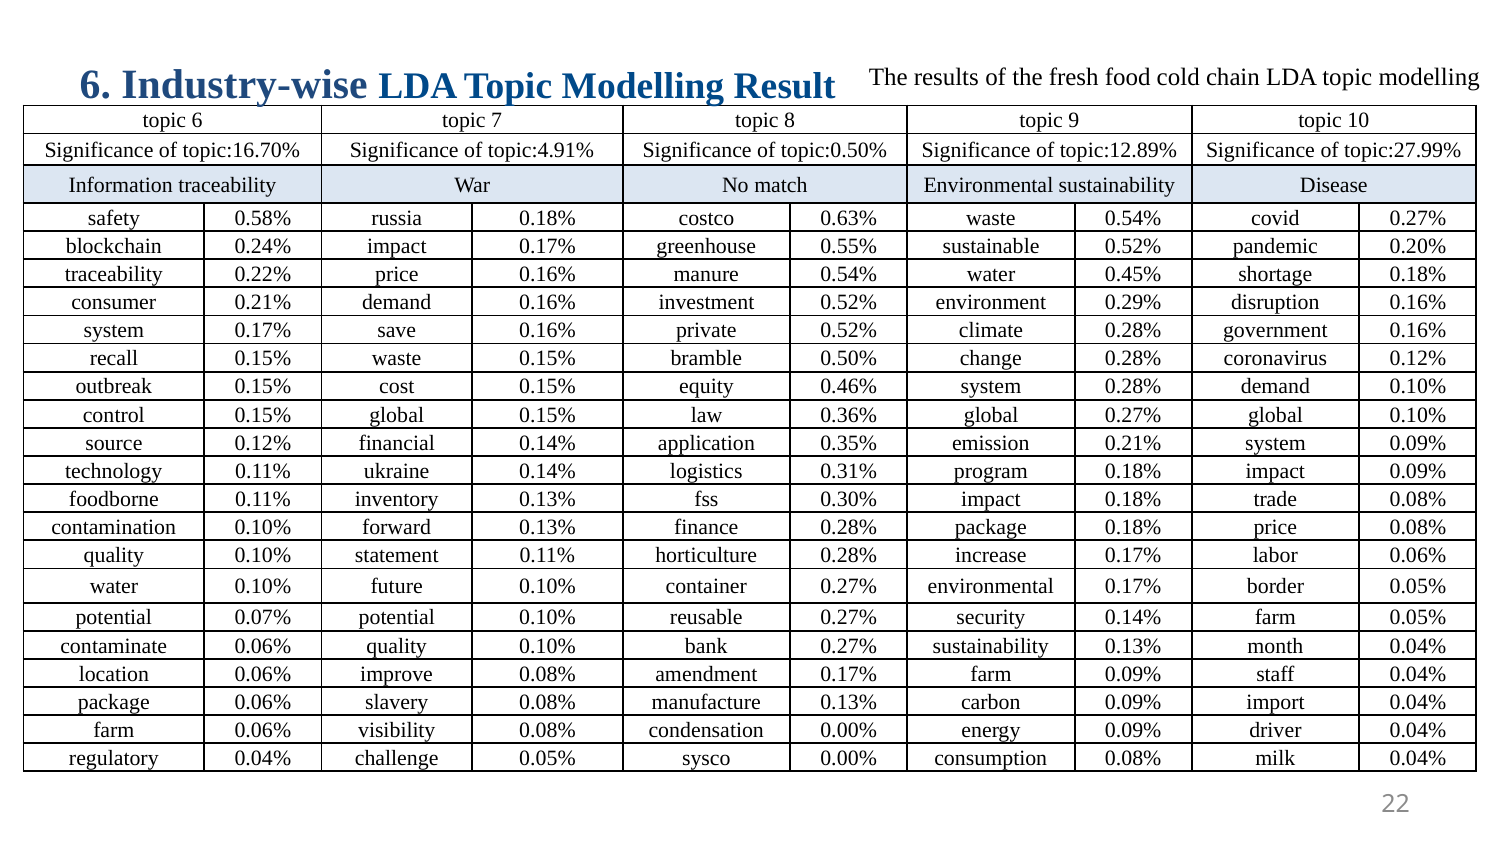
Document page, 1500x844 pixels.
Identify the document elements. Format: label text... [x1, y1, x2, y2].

table_cell reusable [624, 604, 789, 630]
table_cell demand [1193, 373, 1358, 399]
table_cell sustainability [908, 632, 1074, 658]
table_cell global [1193, 401, 1358, 427]
table_cell 0.10% [205, 541, 321, 568]
table_cell 0.54% [791, 260, 906, 286]
table_cell 0.10% [1360, 401, 1475, 427]
table_cell price [322, 260, 471, 286]
table_cell package [908, 513, 1074, 539]
table_cell 0.28% [1076, 344, 1191, 371]
table_cell 0.07% [205, 604, 321, 630]
table_cell outbreak [24, 373, 203, 399]
table_cell farm [24, 716, 203, 742]
table_cell fss [624, 485, 789, 511]
table_cell 0.10% [205, 569, 321, 602]
table_cell demand [322, 288, 471, 315]
table_cell coronavirus [1193, 344, 1358, 371]
table_cell global [322, 401, 471, 427]
table_cell price [1193, 513, 1358, 539]
table_cell 0.16% [1360, 316, 1475, 343]
table_cell regulatory [24, 744, 203, 770]
table_cell environment [908, 288, 1074, 315]
slide_number 22 [1074, 782, 1425, 827]
table_cell cost [322, 373, 471, 399]
table_cell 0.14% [473, 457, 622, 483]
table_cell 0.31% [791, 457, 906, 483]
table_cell 0.18% [1360, 260, 1475, 286]
table_cell 0.36% [791, 401, 906, 427]
table_cell consumer [24, 288, 203, 315]
table_cell financial [322, 429, 471, 455]
table_cell 0.11% [205, 457, 321, 483]
table_cell energy [908, 716, 1074, 742]
table_cell 0.04% [1360, 744, 1475, 770]
table_cell system [908, 373, 1074, 399]
text_box 6. Industry-wise LDA Topic Modelling Result [64, 0, 928, 115]
table_cell 0.45% [1076, 260, 1191, 286]
table_cell 0.28% [791, 541, 906, 568]
table_cell 0.27% [791, 569, 906, 602]
table_cell russia [322, 204, 471, 230]
table_cell 0.13% [473, 485, 622, 511]
table_cell trade [1193, 485, 1358, 511]
table_cell 0.27% [791, 604, 906, 630]
table_cell 0.29% [1076, 288, 1191, 315]
table_cell carbon [908, 688, 1074, 714]
table_cell package [24, 688, 203, 714]
table_cell impact [908, 485, 1074, 511]
table_cell 0.08% [473, 688, 622, 714]
table_cell 0.09% [1076, 716, 1191, 742]
table_cell control [24, 401, 203, 427]
table_cell ukraine [322, 457, 471, 483]
table_cell application [624, 429, 789, 455]
table_cell 0.05% [1360, 604, 1475, 630]
table_cell War [322, 166, 622, 202]
table_cell emission [908, 429, 1074, 455]
table_cell 0.14% [473, 429, 622, 455]
table_cell 0.20% [1360, 232, 1475, 258]
table_cell greenhouse [624, 232, 789, 258]
table_cell environmental [908, 569, 1074, 602]
table_cell pandemic [1193, 232, 1358, 258]
table_cell 0.15% [205, 401, 321, 427]
table_cell 0.54% [1076, 204, 1191, 230]
table_cell quality [322, 632, 471, 658]
table_cell system [1193, 429, 1358, 455]
table_cell 0.15% [473, 401, 622, 427]
table_cell 0.04% [1360, 688, 1475, 714]
table_cell bramble [624, 344, 789, 371]
table_cell equity [624, 373, 789, 399]
table_cell sustainable [908, 232, 1074, 258]
table_cell 0.15% [205, 344, 321, 371]
table_cell finance [624, 513, 789, 539]
table_cell 0.18% [1076, 457, 1191, 483]
table_cell impact [322, 232, 471, 258]
table_cell law [624, 401, 789, 427]
table_cell Environmental sustainability [908, 166, 1191, 202]
table_cell 0.10% [205, 513, 321, 539]
table_cell waste [908, 204, 1074, 230]
table_cell 0.63% [791, 204, 906, 230]
table_cell visibility [322, 716, 471, 742]
table_header topic 7 [322, 115, 622, 133]
table_cell 0.28% [791, 513, 906, 539]
table_cell foodborne [24, 485, 203, 511]
table_cell 0.16% [473, 260, 622, 286]
table_cell sysco [624, 744, 789, 770]
table_cell farm [908, 660, 1074, 686]
table_cell global [908, 401, 1074, 427]
table_cell 0.00% [791, 744, 906, 770]
table_cell import [1193, 688, 1358, 714]
table_cell Significance of topic:16.70% [24, 134, 321, 164]
table_cell 0.15% [205, 373, 321, 399]
table_cell month [1193, 632, 1358, 658]
table_cell private [624, 316, 789, 343]
table_cell consumption [908, 744, 1074, 770]
table_cell waste [322, 344, 471, 371]
table_cell 0.09% [1076, 660, 1191, 686]
table_cell horticulture [624, 541, 789, 568]
table_cell 0.14% [1076, 604, 1191, 630]
table_cell 0.04% [1360, 716, 1475, 742]
table_cell amendment [624, 660, 789, 686]
table_cell Significance of topic:0.50% [624, 134, 906, 164]
table_cell water [24, 569, 203, 602]
table_cell 0.22% [205, 260, 321, 286]
table_cell labor [1193, 541, 1358, 568]
table_cell 0.24% [205, 232, 321, 258]
table_cell 0.12% [1360, 344, 1475, 371]
table_cell 0.52% [791, 316, 906, 343]
table_cell 0.28% [1076, 316, 1191, 343]
table_cell 0.18% [1076, 513, 1191, 539]
table_cell Disease [1193, 166, 1475, 202]
table_cell 0.15% [473, 373, 622, 399]
table_cell potential [24, 604, 203, 630]
table_cell technology [24, 457, 203, 483]
table_header topic 9 [908, 106, 1191, 133]
table_cell 0.17% [791, 660, 906, 686]
table_cell 0.46% [791, 373, 906, 399]
table_cell 0.13% [1076, 632, 1191, 658]
table_cell 0.27% [1360, 204, 1475, 230]
table_cell Significance of topic:4.91% [322, 134, 622, 164]
table_cell recall [24, 344, 203, 371]
table_cell border [1193, 569, 1358, 602]
table_cell 0.17% [1076, 569, 1191, 602]
table_cell 0.21% [1076, 429, 1191, 455]
table_cell covid [1193, 204, 1358, 230]
table_cell 0.10% [473, 632, 622, 658]
table_cell 0.09% [1360, 429, 1475, 455]
table_cell manufacture [624, 688, 789, 714]
table_cell 0.11% [473, 541, 622, 568]
table_cell 0.08% [473, 716, 622, 742]
table_cell 0.08% [1360, 513, 1475, 539]
table_cell slavery [322, 688, 471, 714]
table_cell 0.28% [1076, 373, 1191, 399]
table_cell 0.09% [1076, 688, 1191, 714]
table_cell manure [624, 260, 789, 286]
table_cell 0.55% [791, 232, 906, 258]
table_cell climate [908, 316, 1074, 343]
table_cell forward [322, 513, 471, 539]
table_cell 0.06% [1360, 541, 1475, 568]
table_cell 0.17% [1076, 541, 1191, 568]
table_cell 0.16% [473, 316, 622, 343]
table_cell 0.13% [791, 688, 906, 714]
table_cell Information traceability [24, 166, 321, 202]
table_cell 0.52% [1076, 232, 1191, 258]
table_cell 0.50% [791, 344, 906, 371]
table_cell system [24, 316, 203, 343]
table_header topic 10 [1193, 106, 1475, 133]
table_cell 0.06% [205, 716, 321, 742]
table_cell bank [624, 632, 789, 658]
table_cell container [624, 569, 789, 602]
table_cell 0.16% [473, 288, 622, 315]
table_cell 0.11% [205, 485, 321, 511]
table_cell 0.18% [473, 204, 622, 230]
table_cell 0.30% [791, 485, 906, 511]
table_cell 0.10% [473, 604, 622, 630]
table_cell 0.58% [205, 204, 321, 230]
table_cell 0.08% [1076, 744, 1191, 770]
table_cell government [1193, 316, 1358, 343]
table_cell location [24, 660, 203, 686]
table_cell 0.08% [1360, 485, 1475, 511]
table_cell 0.04% [205, 744, 321, 770]
table_cell 0.27% [1076, 401, 1191, 427]
table_cell shortage [1193, 260, 1358, 286]
table_cell Significance of topic:27.99% [1193, 134, 1475, 164]
table_cell contamination [24, 513, 203, 539]
table_cell No match [624, 166, 906, 202]
table_cell increase [908, 541, 1074, 568]
table_cell 0.10% [473, 569, 622, 602]
table_cell 0.06% [205, 660, 321, 686]
table_header topic 8 [624, 115, 906, 133]
table_cell program [908, 457, 1074, 483]
table_cell 0.15% [473, 344, 622, 371]
table_cell 0.12% [205, 429, 321, 455]
table_cell traceability [24, 260, 203, 286]
table_cell 0.17% [473, 232, 622, 258]
table_cell 0.09% [1360, 457, 1475, 483]
table_cell change [908, 344, 1074, 371]
table_cell 0.16% [1360, 288, 1475, 315]
table_cell 0.52% [791, 288, 906, 315]
table_cell source [24, 429, 203, 455]
table_cell staff [1193, 660, 1358, 686]
table_cell contaminate [24, 632, 203, 658]
table_cell safety [24, 204, 203, 230]
table_cell potential [322, 604, 471, 630]
table_cell blockchain [24, 232, 203, 258]
table_cell farm [1193, 604, 1358, 630]
table_cell milk [1193, 744, 1358, 770]
table_cell inventory [322, 485, 471, 511]
table_cell 0.35% [791, 429, 906, 455]
table_cell security [908, 604, 1074, 630]
table_cell future [322, 569, 471, 602]
table_cell 0.05% [1360, 569, 1475, 602]
table_cell 0.05% [473, 744, 622, 770]
table_cell water [908, 260, 1074, 286]
table_cell driver [1193, 716, 1358, 742]
table_cell 0.06% [205, 688, 321, 714]
table_cell challenge [322, 744, 471, 770]
table_cell 0.21% [205, 288, 321, 315]
table_cell costco [624, 204, 789, 230]
table_cell disruption [1193, 288, 1358, 315]
table_cell 0.13% [473, 513, 622, 539]
table_cell impact [1193, 457, 1358, 483]
table_cell quality [24, 541, 203, 568]
table_cell save [322, 316, 471, 343]
table_cell 0.27% [791, 632, 906, 658]
table_cell 0.04% [1360, 660, 1475, 686]
table_cell investment [624, 288, 789, 315]
table_cell 0.04% [1360, 632, 1475, 658]
table_cell 0.17% [205, 316, 321, 343]
text_box The results of the fresh food cold chain LDA topic modelling [928, 53, 1500, 98]
table_cell 0.18% [1076, 485, 1191, 511]
table_cell 0.06% [205, 632, 321, 658]
table_cell 0.00% [791, 716, 906, 742]
table_cell statement [322, 541, 471, 568]
table_cell condensation [624, 716, 789, 742]
table_cell improve [322, 660, 471, 686]
table_cell logistics [624, 457, 789, 483]
table_cell 0.10% [1360, 373, 1475, 399]
table_cell Significance of topic:12.89% [908, 134, 1191, 164]
table_cell 0.08% [473, 660, 622, 686]
table_header topic 6 [24, 106, 321, 133]
